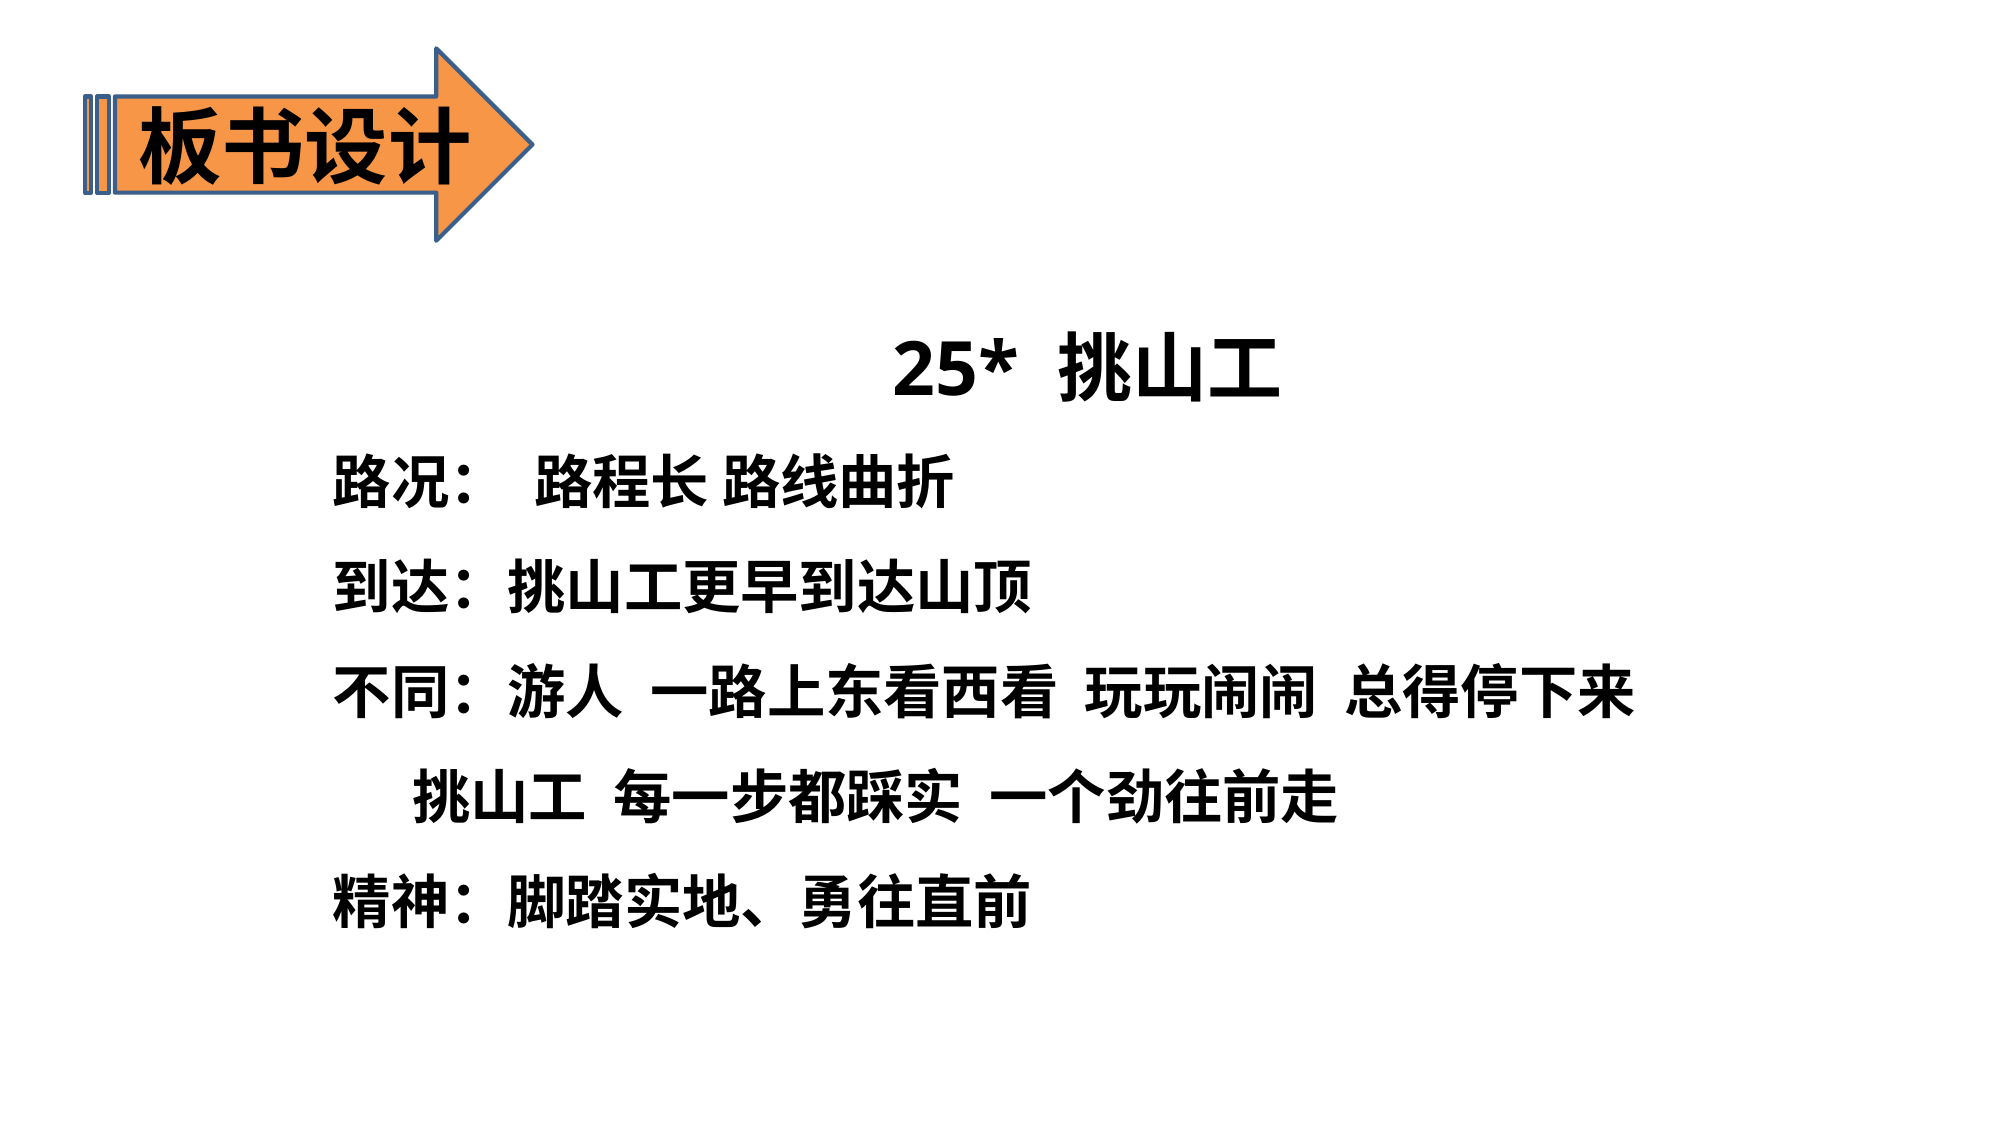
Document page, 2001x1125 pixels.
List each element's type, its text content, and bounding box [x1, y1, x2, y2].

text_box [83, 94, 93, 195]
text_box [494, 103, 535, 186]
text_box [95, 94, 111, 195]
text_box 25* 挑山工 路况： 路程长 路线曲折 到达：挑山工更早到达山顶 不同：游人 一路上东看西看 玩玩闹闹 总得停下来 挑山工 每一步都踩实 一个劲往前走 精神：脚踏实地、勇往直前 [251, 223, 1924, 943]
text_box [434, 46, 478, 87]
text_box [112, 94, 123, 195]
text_box [434, 202, 478, 223]
text_box 板书设计 [123, 87, 494, 202]
